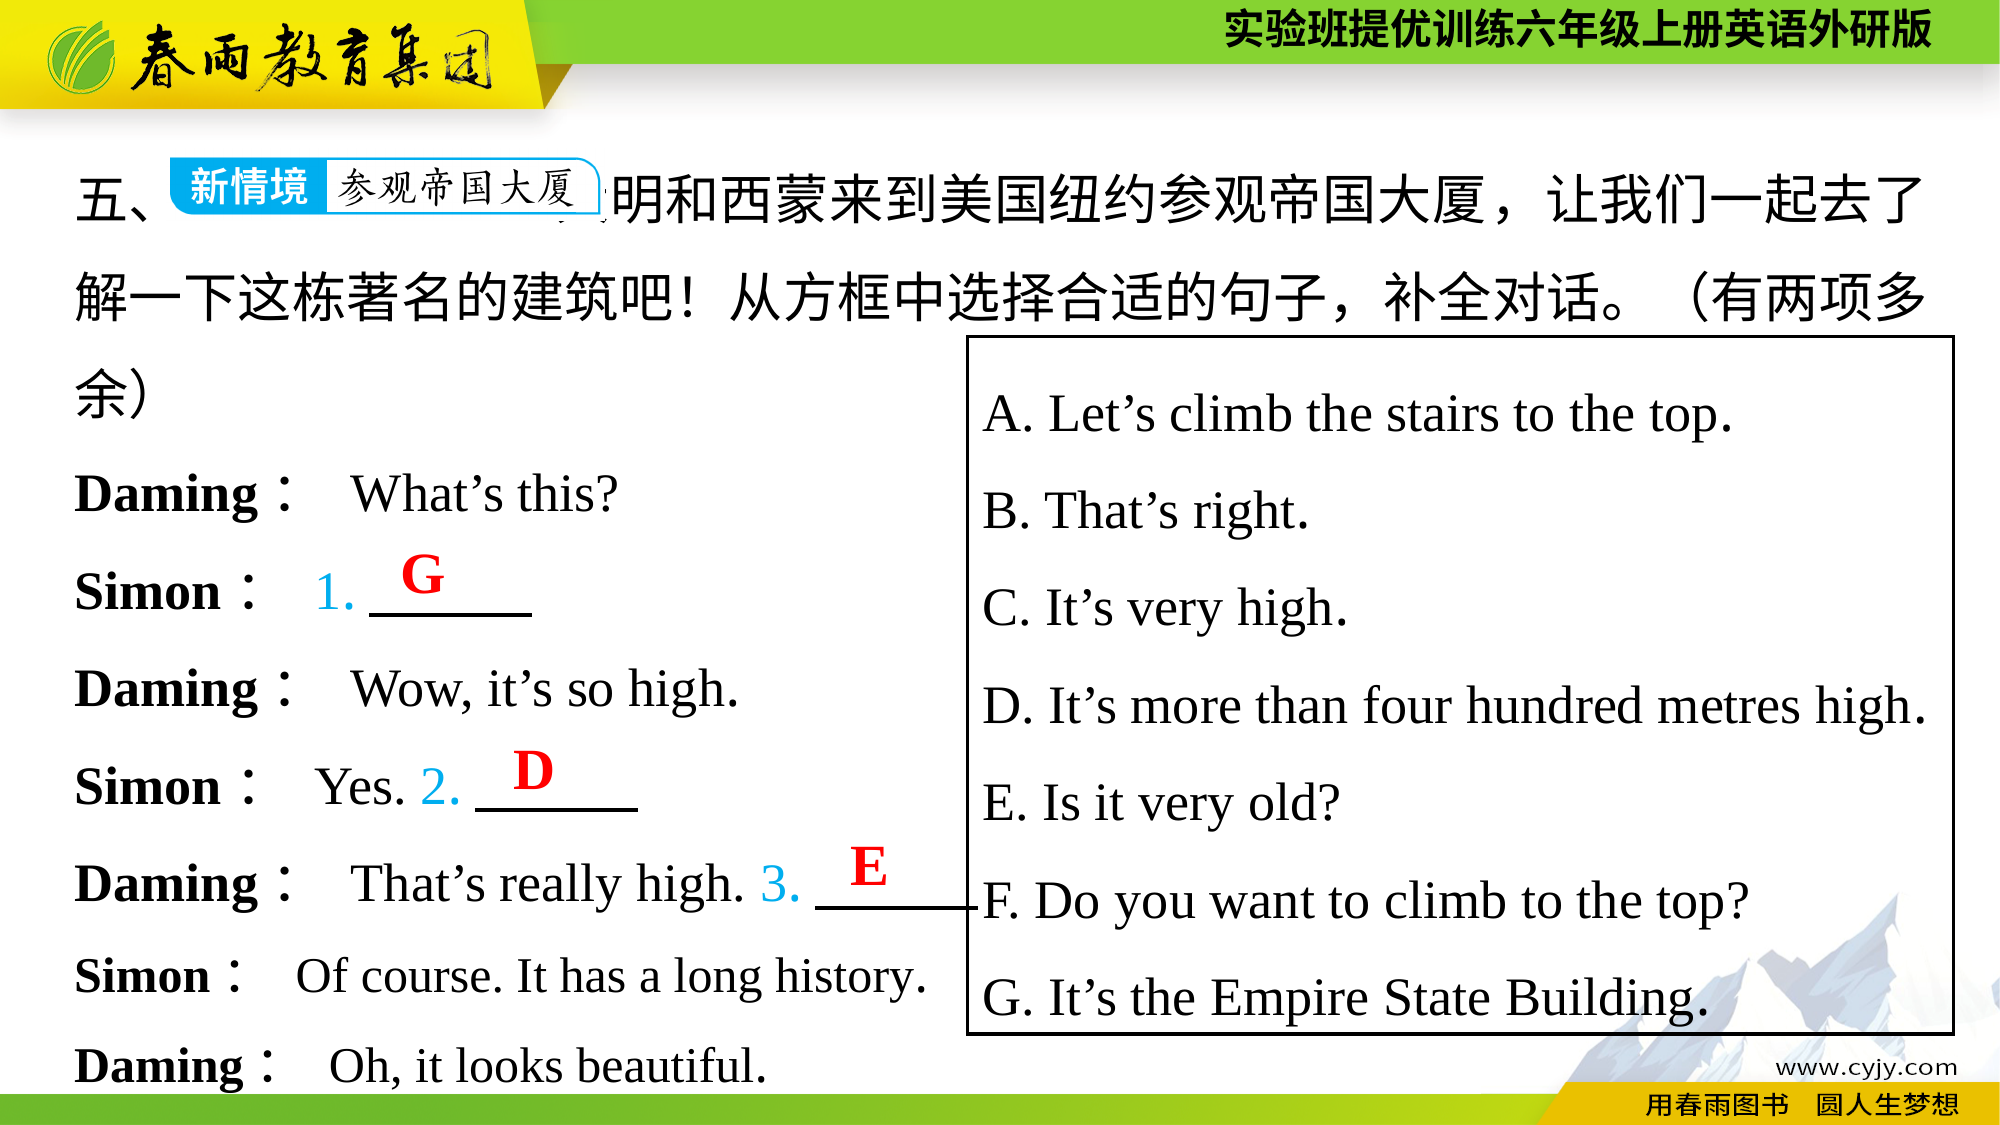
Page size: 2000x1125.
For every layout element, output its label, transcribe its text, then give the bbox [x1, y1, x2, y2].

text_box A. Let’s climb the stairs to the top. B. That’s right. C. It’s very high. D. It’s more than four hundred metres high. E. Is it very old? F. Do you want to climb to the top? G. It’s the Empire State Building. [967, 336, 1954, 1034]
text_box D [498, 724, 580, 810]
text_box E [835, 819, 918, 904]
text_box G [385, 528, 461, 613]
list 五、 大明和西蒙来到美国纽约参观帝国大厦，让我们一起去了解一下这栋著名的建筑吧！从方框中选择合适的句子，补全对话。（有两项多余） Daming： What’s this? Simon： 1. 。 Daming： Wow, it’s so high. Simon： Yes. 2. 。 Daming： That’s really high. 3. 。 Simon： Of course. It has a long history. Daming： Oh, it looks beautiful. [59, 125, 1944, 1110]
picture [0, 0, 2000, 1125]
